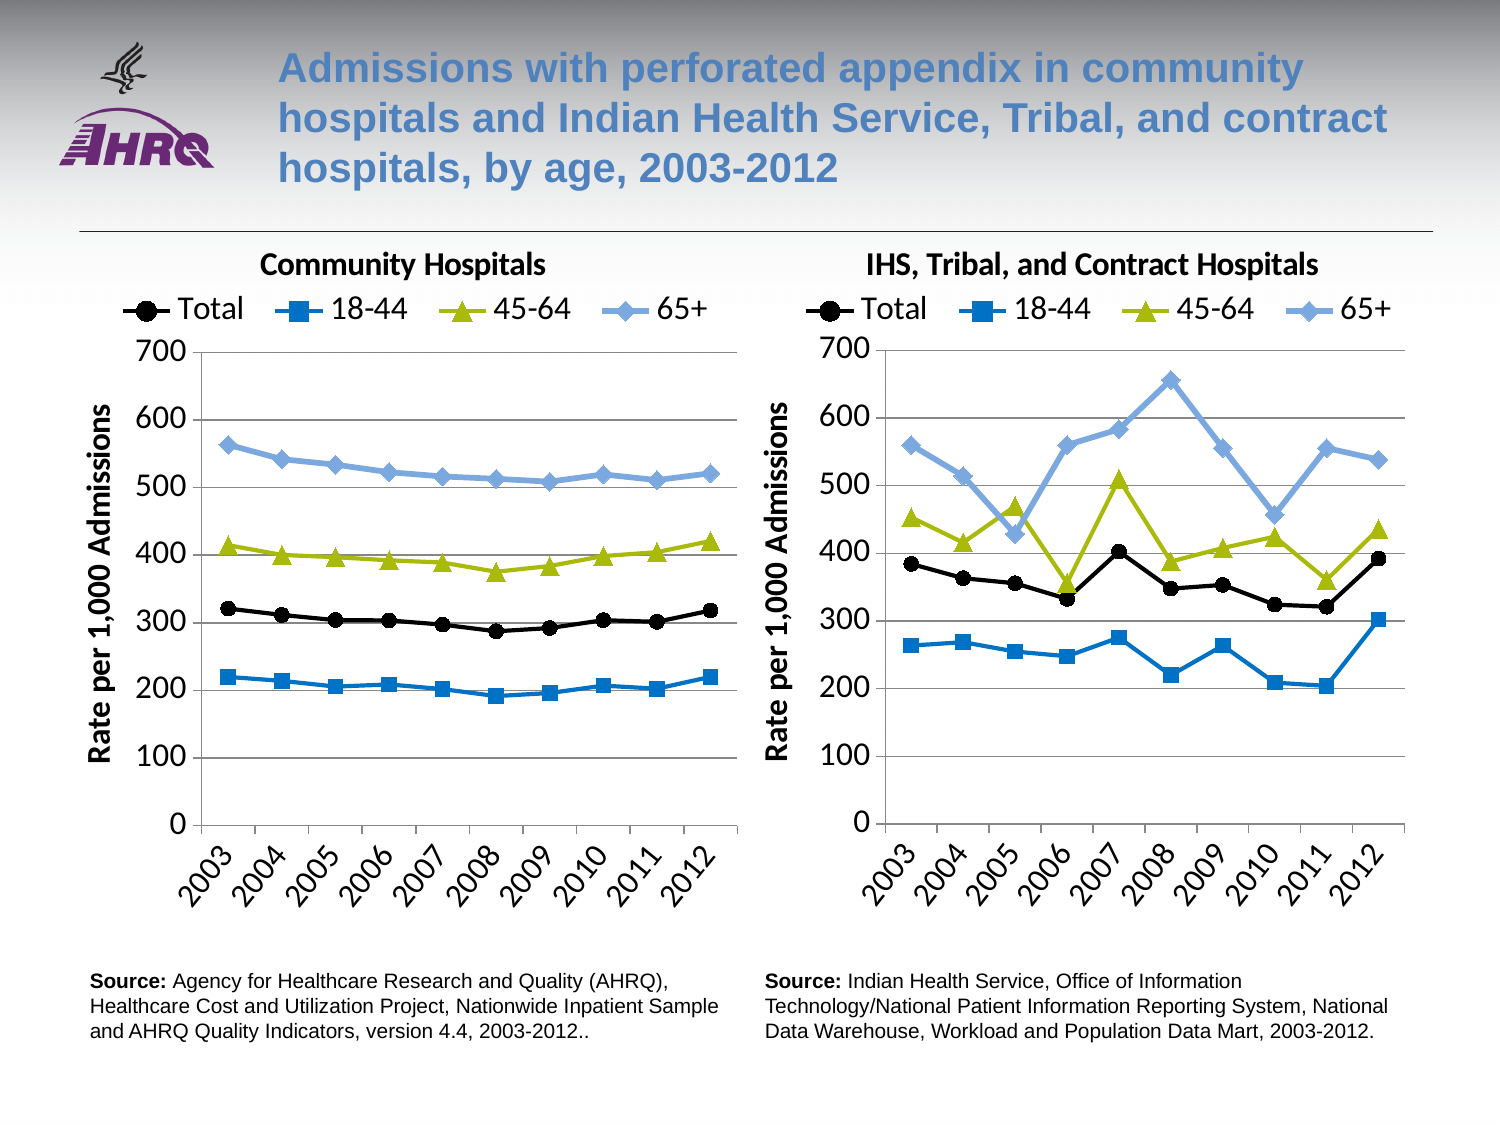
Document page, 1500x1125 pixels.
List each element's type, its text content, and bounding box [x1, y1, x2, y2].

title Admissions with perforated appendix in community hospitals and Indian Health Service, Tribal, and contract hospitals, by age, 2003-2012 [262, 45, 1425, 188]
chart [74, 239, 1426, 931]
text_box Source: Indian Health Service, Office of Information Technology/National Patient Information Reporting System, National Data Warehouse, Workload and Population Data Mart, 2003-2012. [749, 960, 1425, 1050]
text_box Source: Agency for Healthcare Research and Quality (AHRQ), Healthcare Cost and Utilization Project, Nationwide Inpatient Sample and AHRQ Quality Indicators, version 4.4, 2003-2012.. [74, 960, 749, 1050]
picture [0, 0, 1500, 1125]
